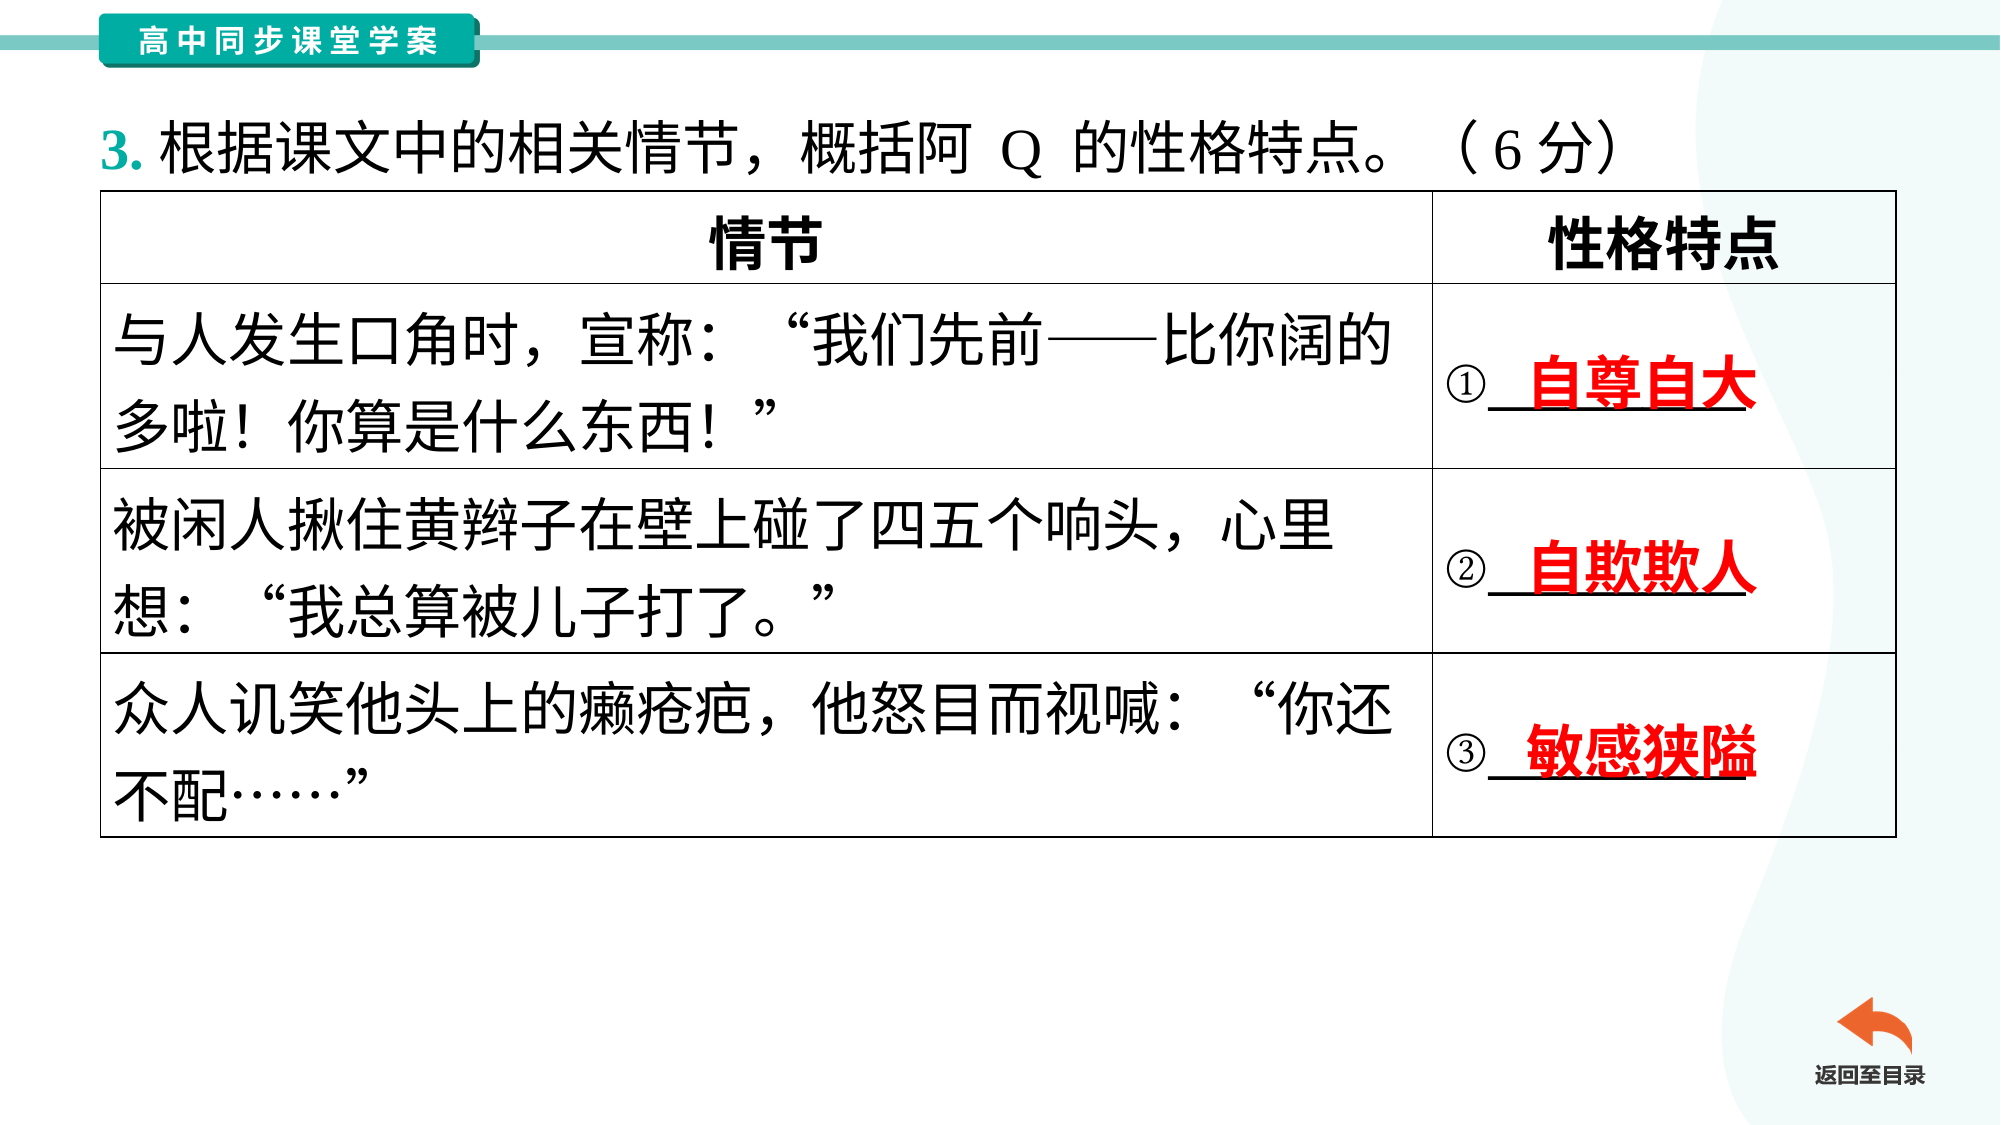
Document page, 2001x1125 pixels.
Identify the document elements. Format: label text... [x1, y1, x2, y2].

table_cell ①__________ [1433, 284, 1895, 468]
table_cell ②__________ [1433, 469, 1895, 652]
text_box 3.根据课文中的相关情节，概括阿 Q 的性格特点。（6分） [100, 76, 1899, 170]
table_cell 众人讥笑他头上的癞疮疤，他怒目而视喊：“你还 不配……” [101, 654, 1432, 836]
text_box 自尊自大 [1504, 328, 1782, 409]
table_cell 与人发生口角时，宣称：“我们先前——比你阔的 多啦！你算是什么东西！” [101, 284, 1432, 468]
picture [0, 0, 2000, 1125]
text_box 自欺欺人 [1504, 513, 1782, 594]
table_header 情节 [101, 192, 1432, 283]
table_cell 被闲人揪住黄辫子在壁上碰了四五个响头，心里 想：“我总算被儿子打了。” [101, 469, 1432, 652]
text_box 敏感狭隘 [1504, 697, 1782, 778]
table_header 性格特点 [1433, 192, 1895, 283]
table_cell ③__________ [1433, 654, 1895, 836]
